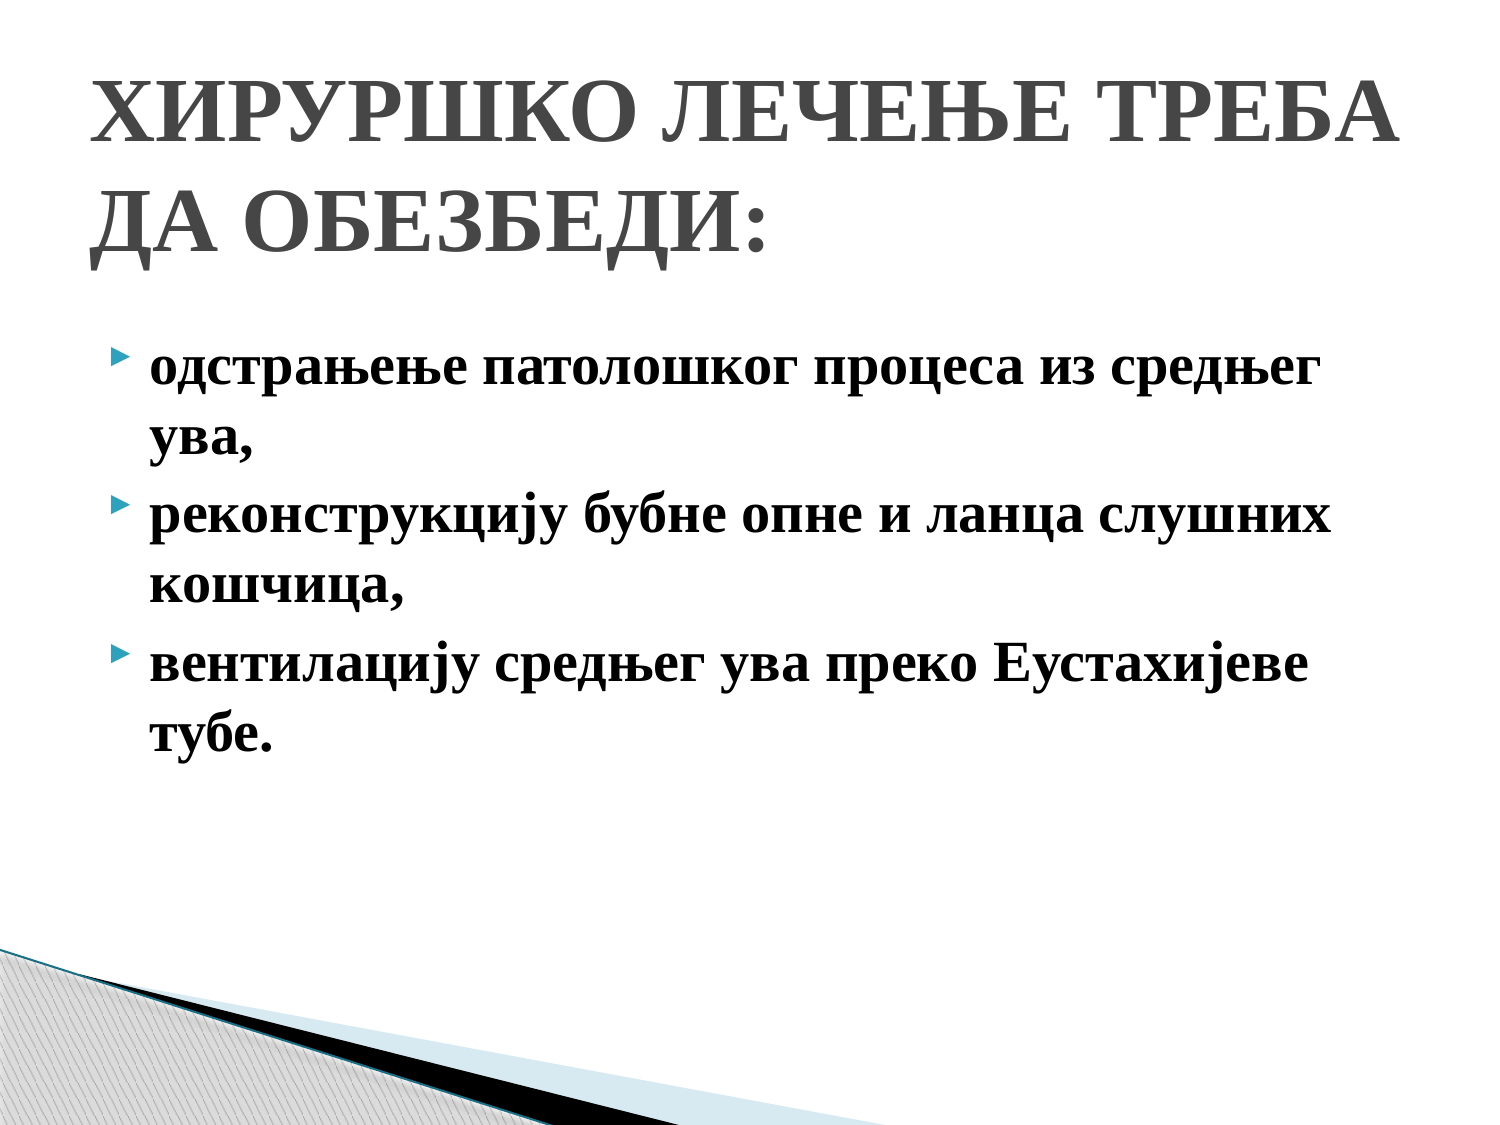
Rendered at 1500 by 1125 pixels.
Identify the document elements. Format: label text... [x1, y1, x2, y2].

title ХИРУРШКО ЛЕЧЕЊЕ ТРЕБА ДА ОБЕЗБЕДИ: [75, 45, 1425, 275]
list одстрањење патолошког процеса из средњег ува, реконструкцију бубне опне и ланца слушних кошчица, вентилацију средњег ува преко Еустахијеве тубе. [75, 275, 1425, 986]
